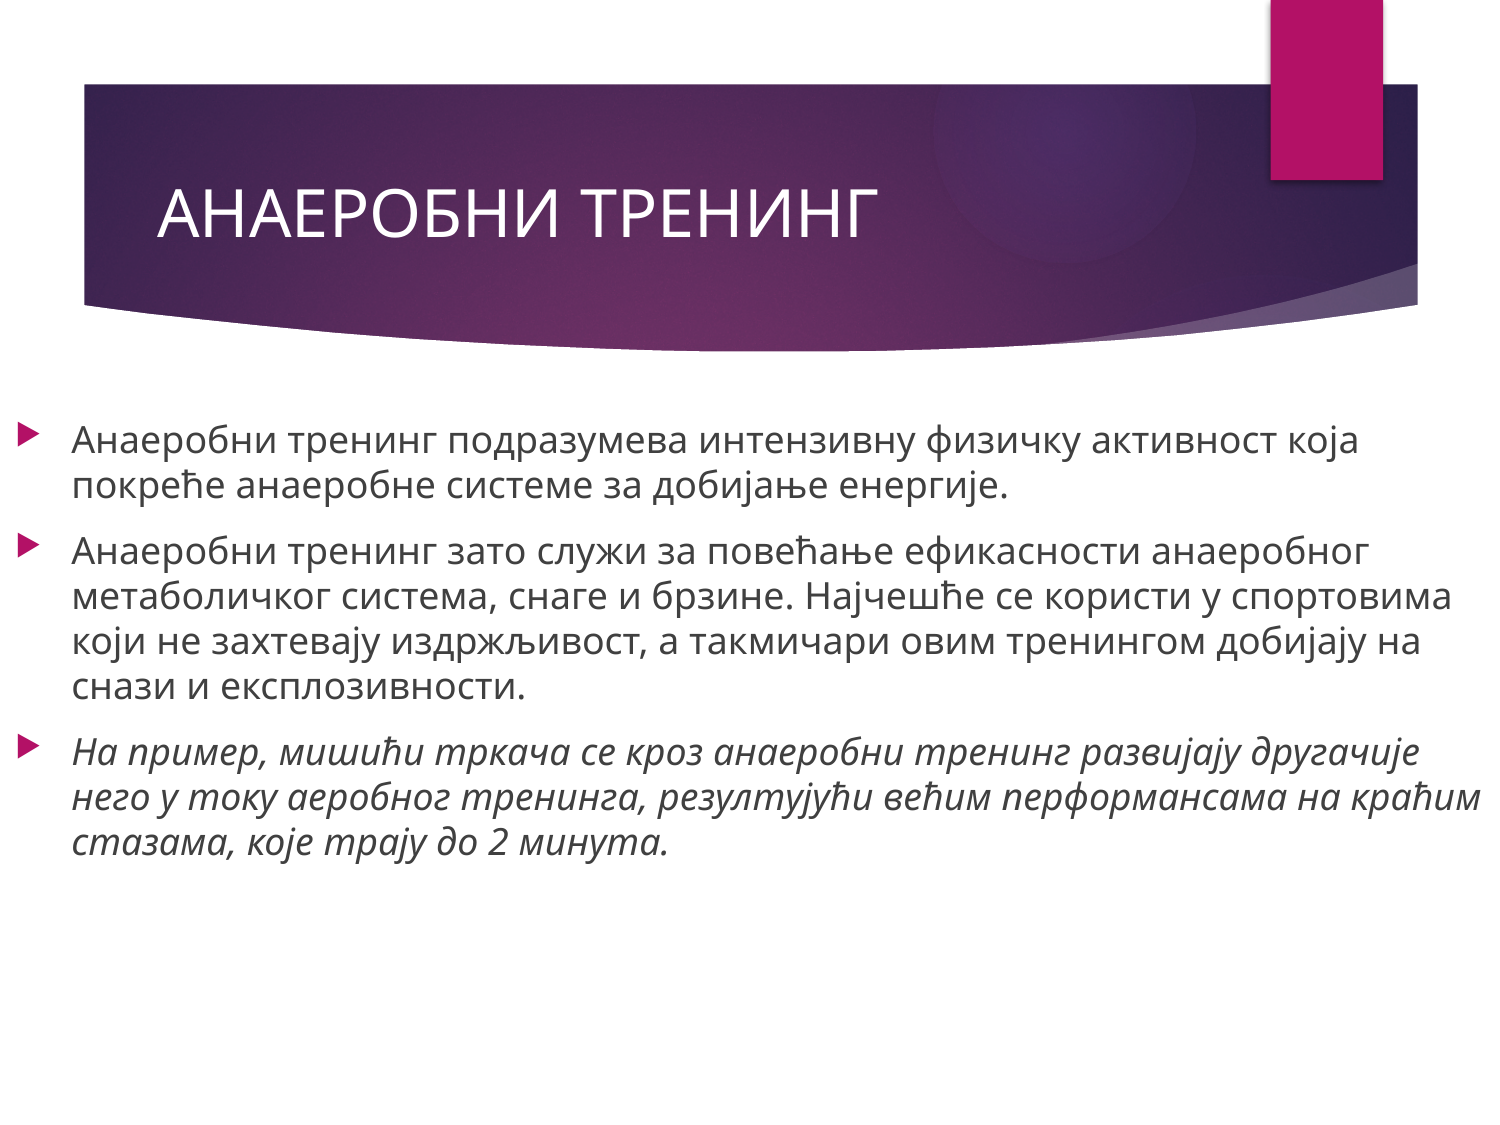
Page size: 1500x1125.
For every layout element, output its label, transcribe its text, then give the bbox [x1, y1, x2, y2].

title АНАЕРОБНИ ТРЕНИНГ [142, 152, 1183, 269]
list Анаеробни тренинг подразумева интензивну физичку активност која покреће анаеробне системе за добијање енергије. Анаеробни тренинг зато служи за повећање ефикасности анаеробног метаболичког система, снаге и брзине. Најчешће се користи у спортовима који не захтевају издржљивост, а такмичари овим тренингом добијају на снази и експлозивности. На пример, мишићи тркача се кроз анаеробни тренинг развијају другачије него у току аеробног тренинга, резултујући већим перформансама на краћим стазама, које трају до 2 минута. [0, 408, 1500, 988]
